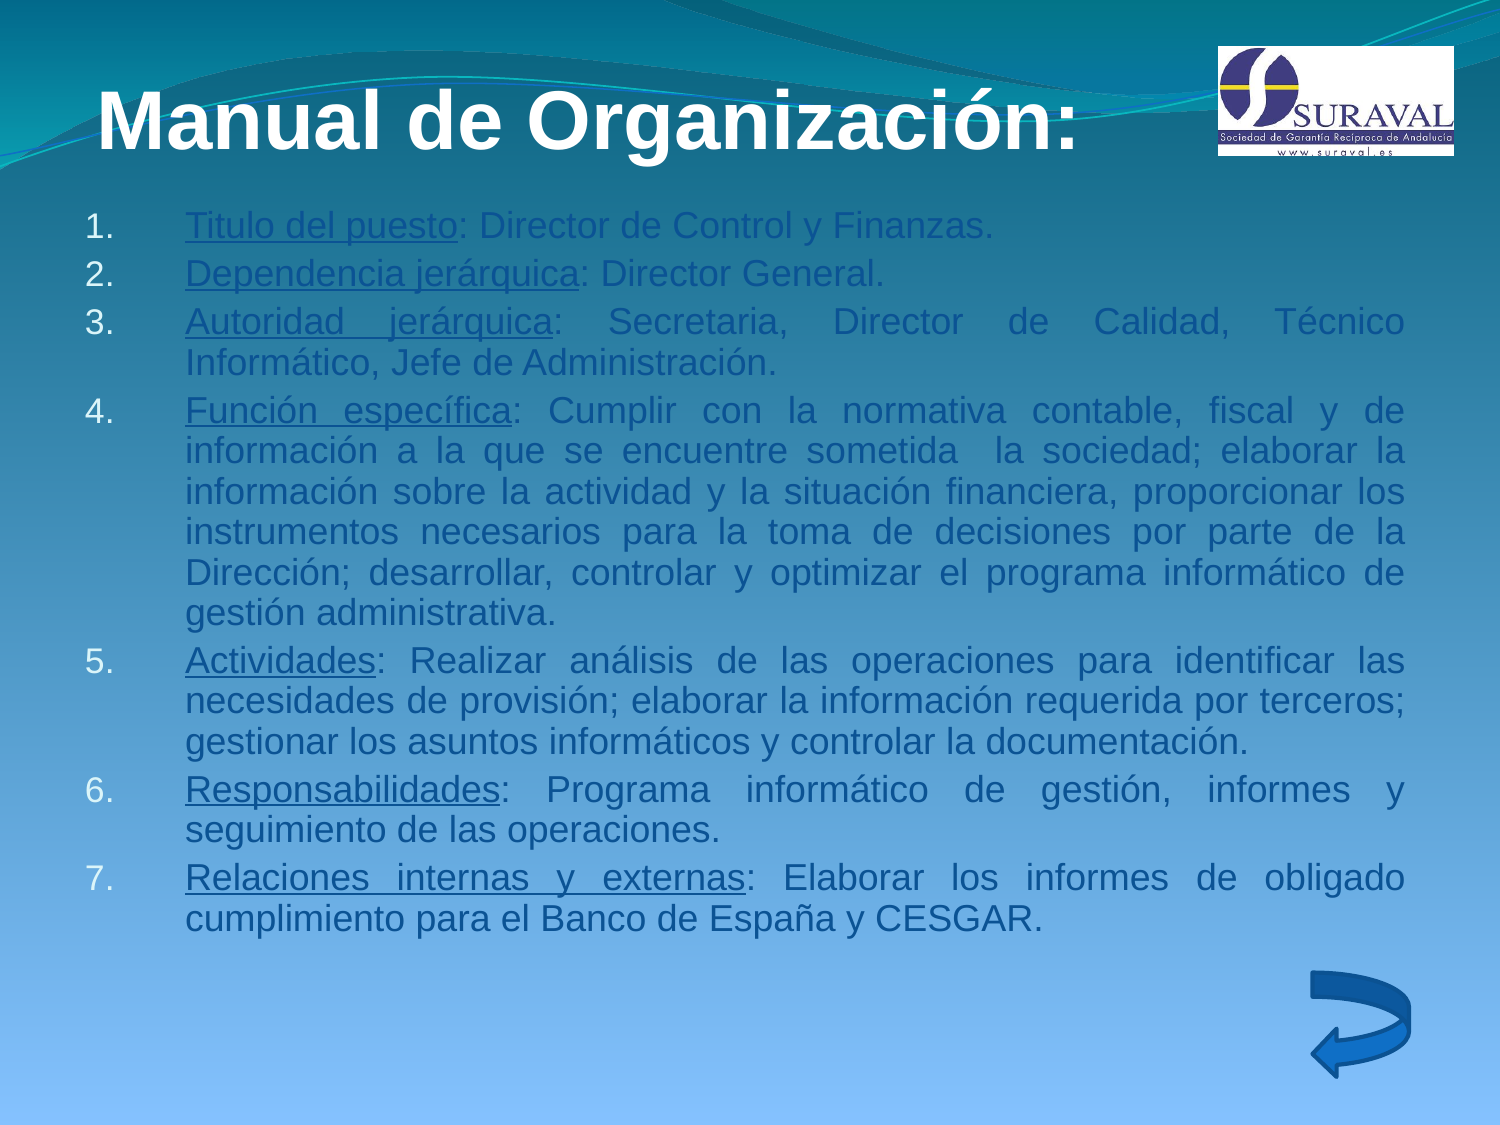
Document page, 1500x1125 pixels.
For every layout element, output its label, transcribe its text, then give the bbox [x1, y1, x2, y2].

text_box Titulo del puesto: Director de Control y Finanzas. Dependencia jerárquica: Director General. Autoridad jerárquica: Secretaria, Director de Calidad, Técnico Informático, Jefe de Administración. Función específica: Cumplir con la normativa contable, fiscal y de información a la que se encuentre sometida la sociedad; elaborar la información sobre la actividad y la situación financiera, proporcionar los instrumentos necesarios para la toma de decisiones por parte de la Dirección; desarrollar, controlar y optimizar el programa informático de gestión administrativa. Actividades: Realizar análisis de las operaciones para identificar las necesidades de provisión; elaborar la información requerida por terceros; gestionar los asuntos informáticos y controlar la documentación. Responsabilidades: Programa informático de gestión, informes y seguimiento de las operaciones. Relaciones internas y externas: Elaborar los informes de obligado cumplimiento para el Banco de España y CESGAR. [70, 199, 1421, 1125]
picture [1218, 46, 1454, 156]
text_box Manual de Organización: [82, 58, 1336, 174]
text_box 4 [1212, 58, 1336, 168]
text_box [1310, 970, 1412, 1079]
